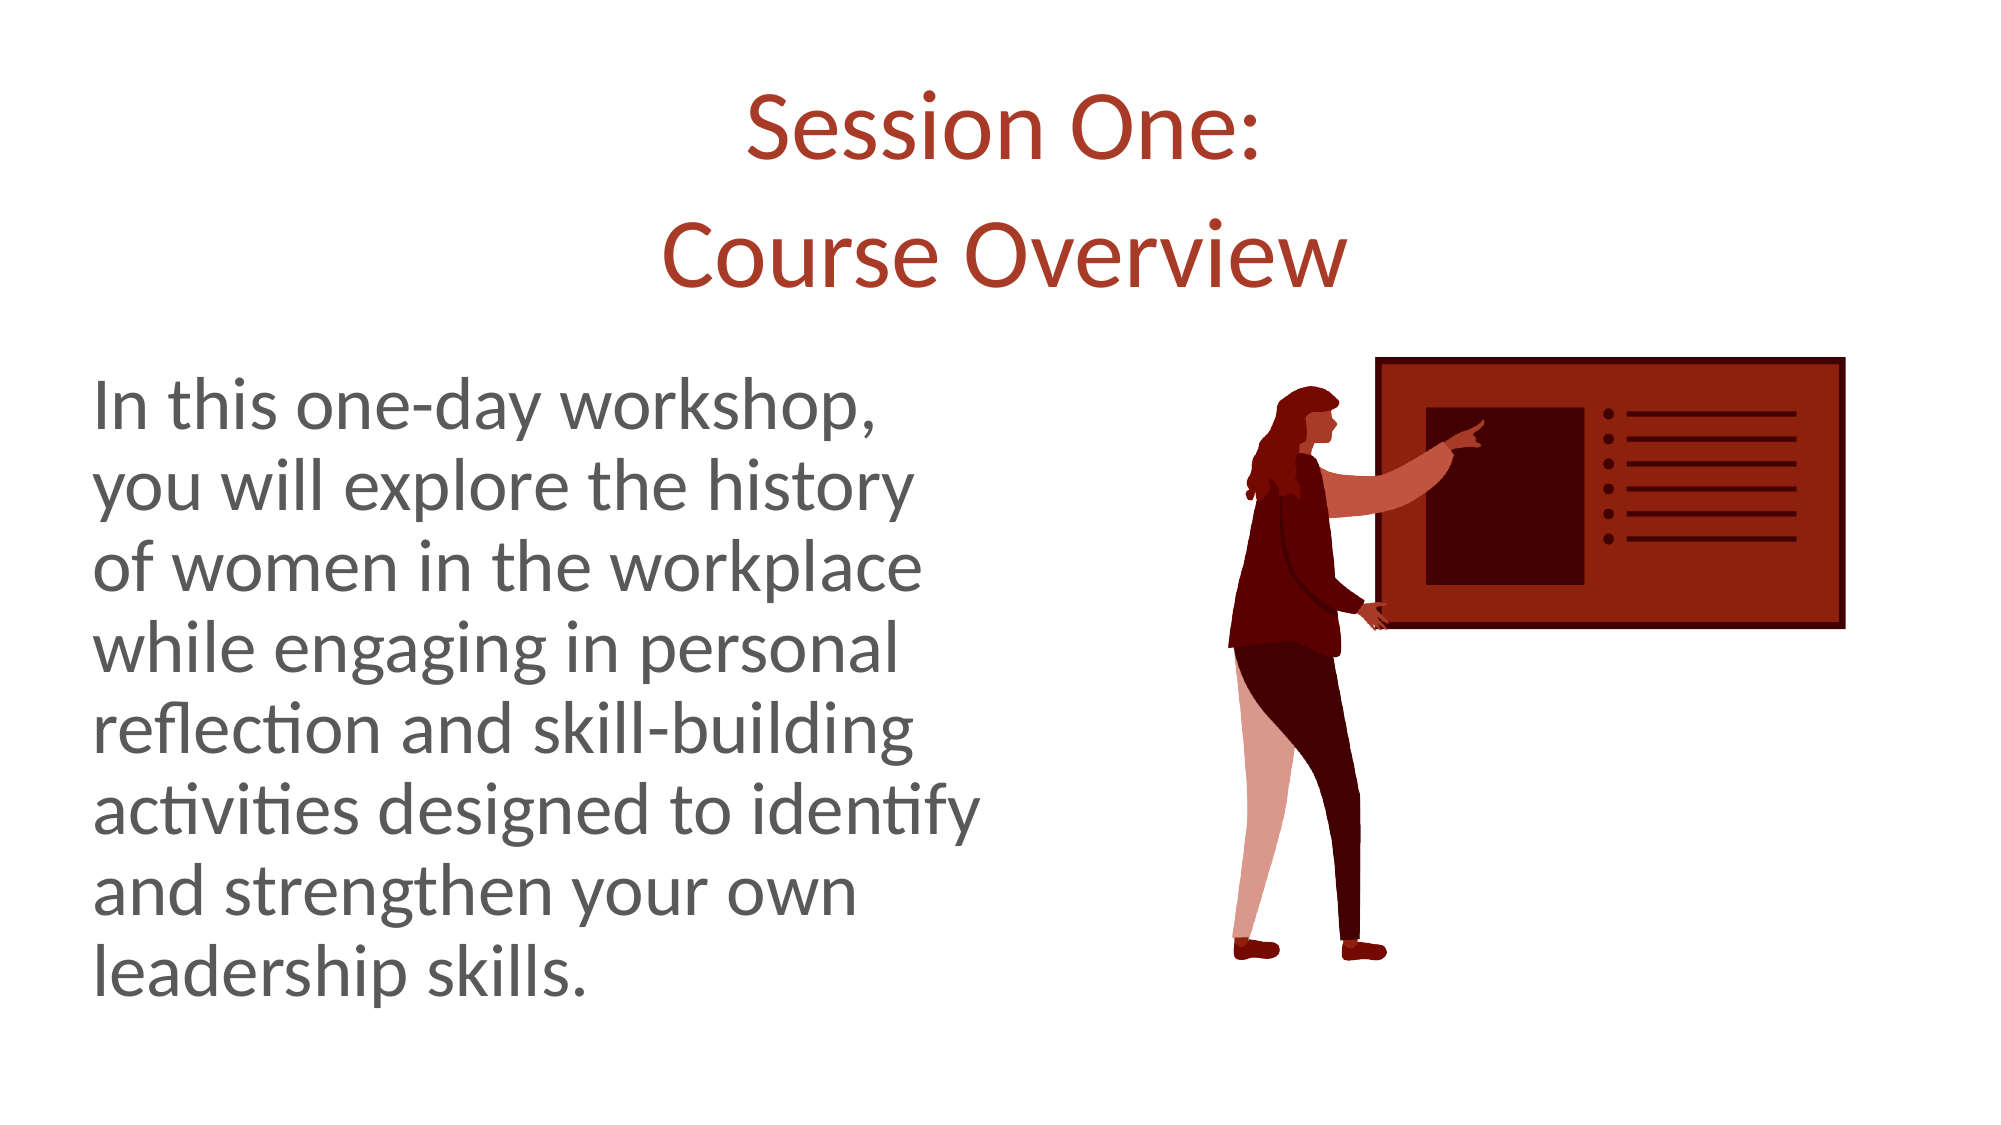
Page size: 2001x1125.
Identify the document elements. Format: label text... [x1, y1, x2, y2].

list Session One: Course Overview [77, 65, 1934, 320]
picture [1228, 357, 1846, 961]
list In this one-day workshop, you will explore the history of women in the workplace while engaging in personal reflection and skill-building activities designed to identify and strengthen your own leadership skills. [77, 357, 1000, 1028]
